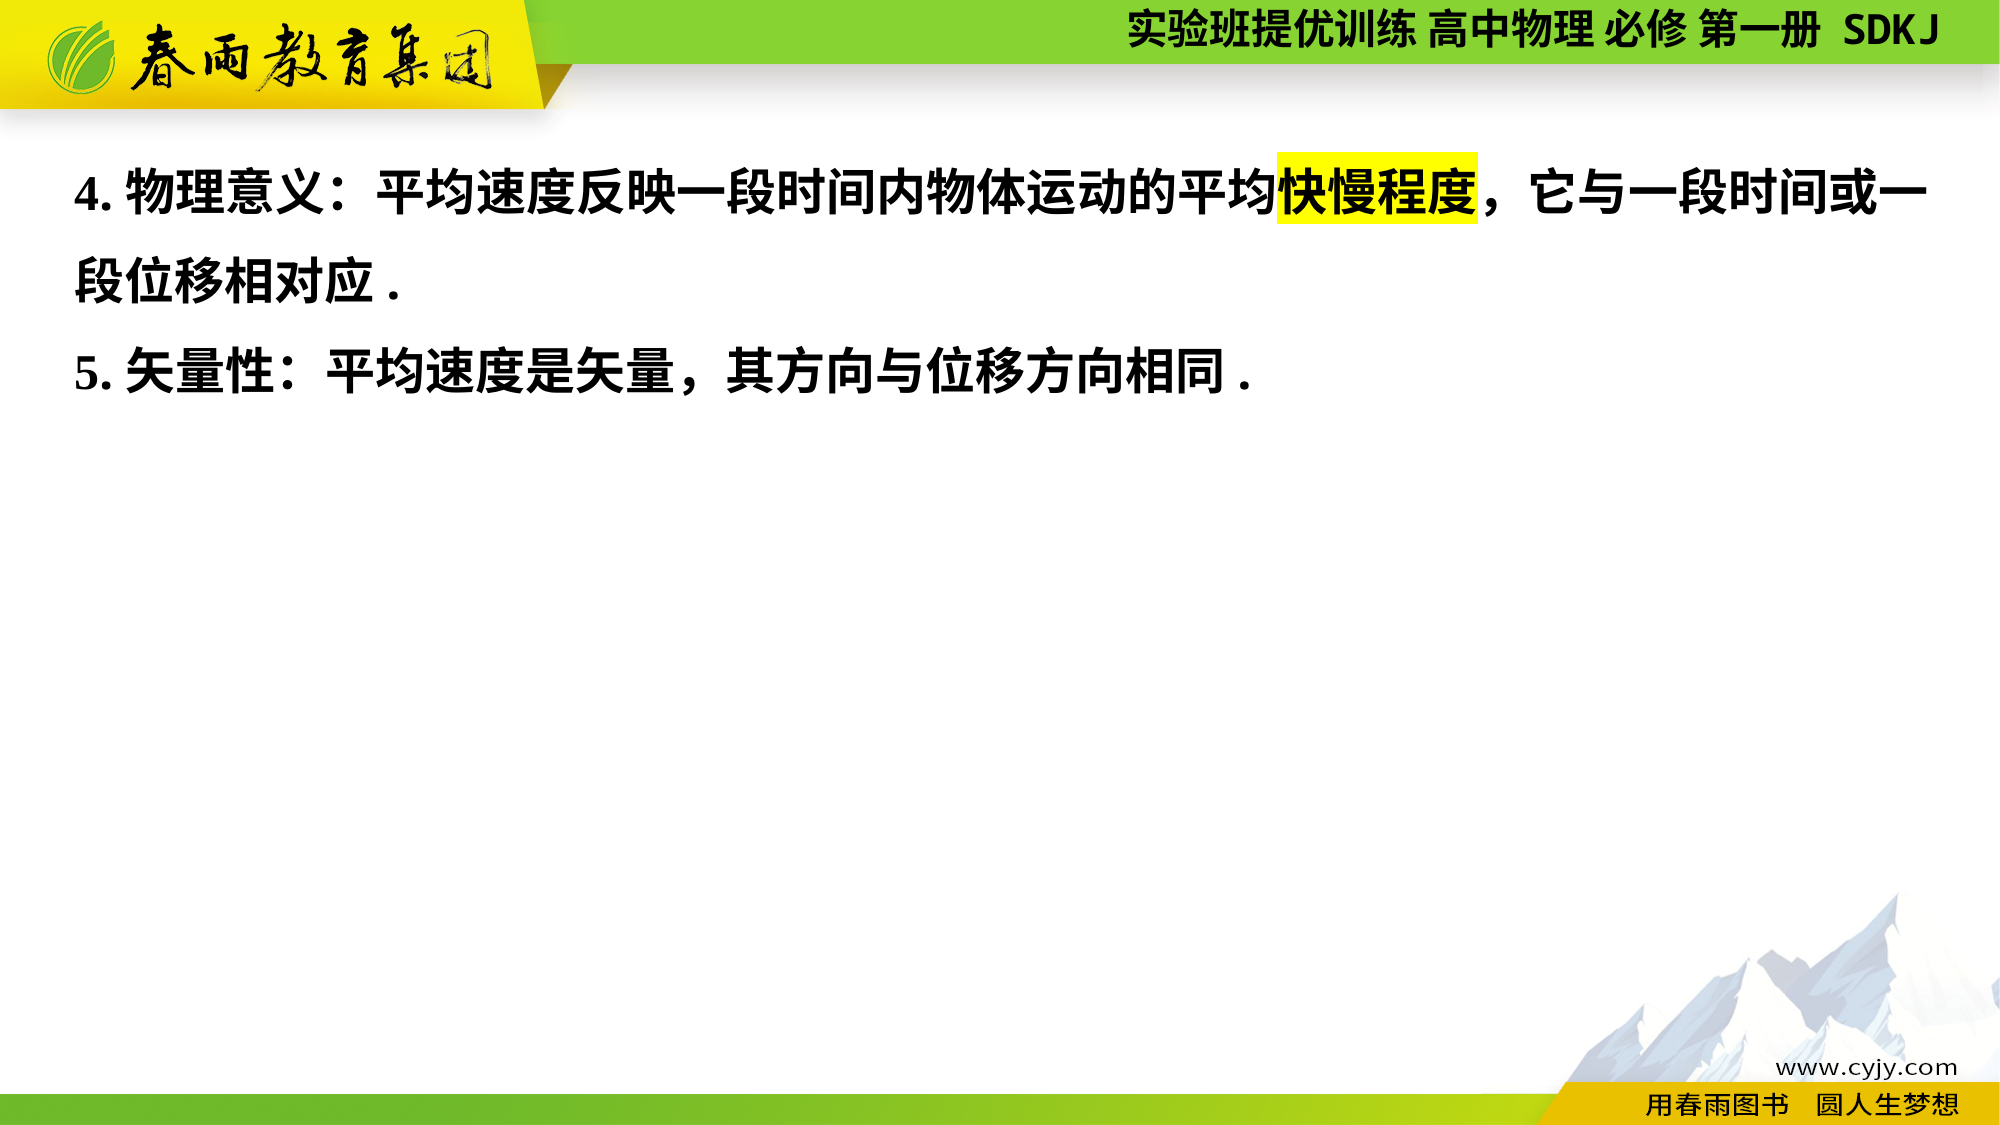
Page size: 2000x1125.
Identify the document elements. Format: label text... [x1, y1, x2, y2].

picture [0, 0, 2000, 1125]
list 4.物理意义：平均速度反映一段时间内物体运动的平均快慢程度，它与一段时间或一段位移相对应. 5.矢量性：平均速度是矢量，其方向与位移方向相同. [59, 122, 1944, 399]
